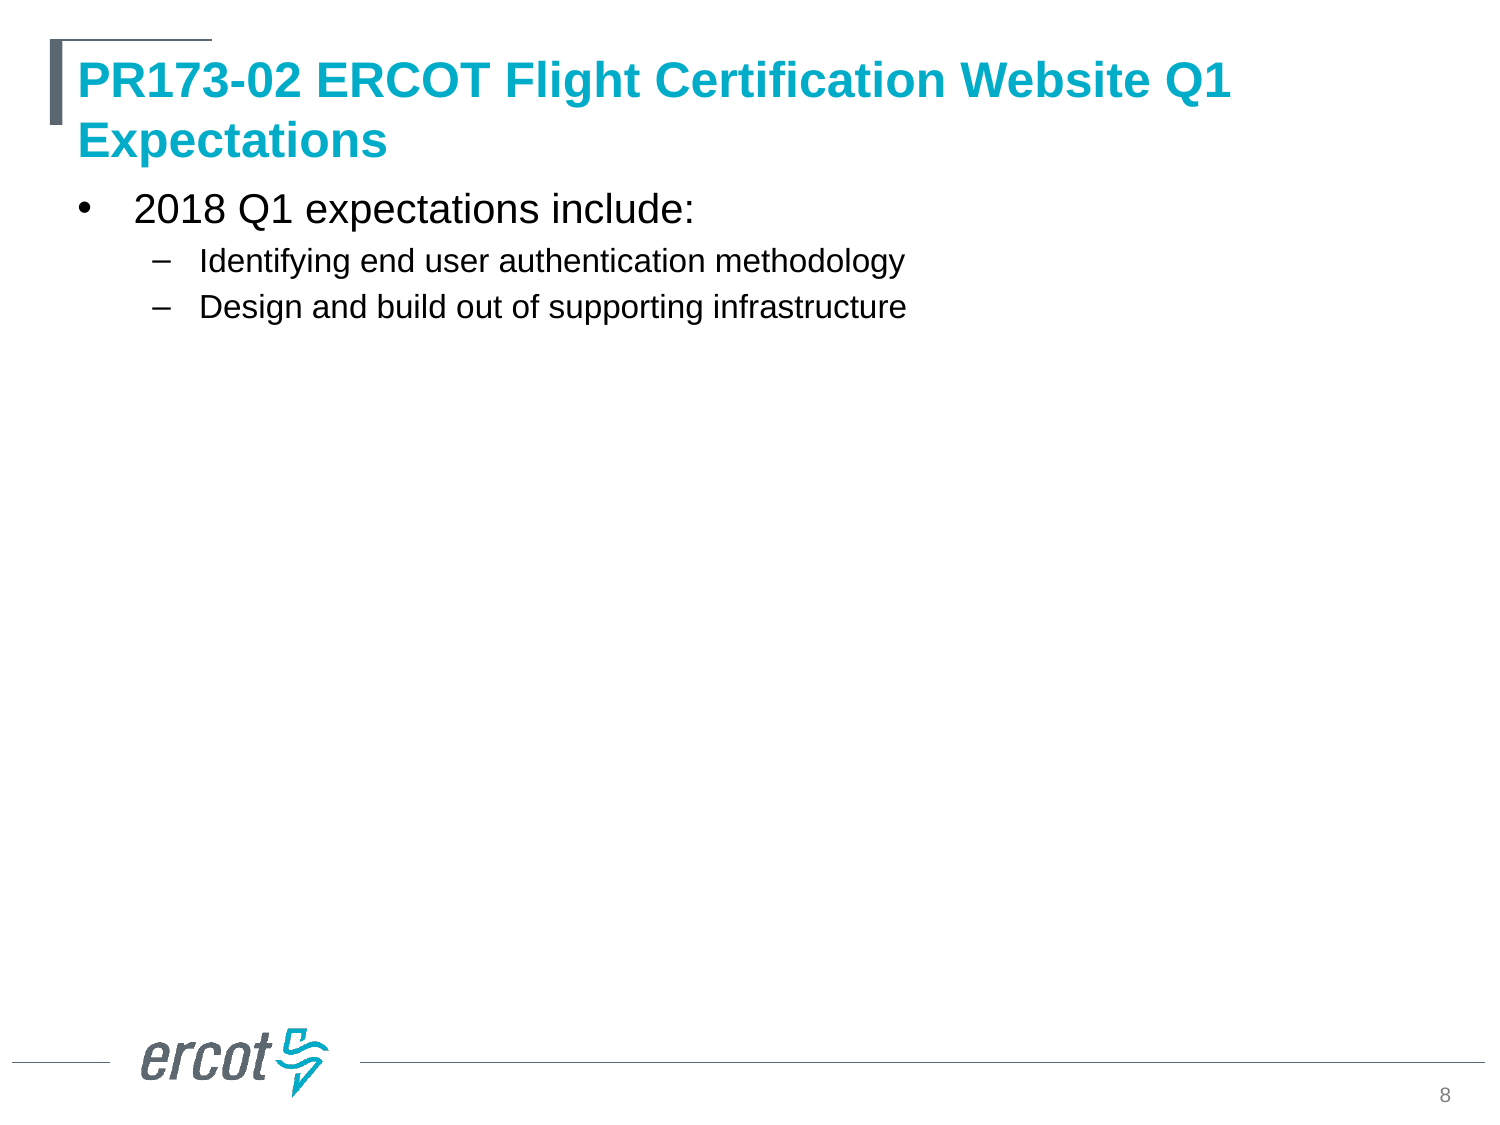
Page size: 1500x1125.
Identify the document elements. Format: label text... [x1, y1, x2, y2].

list 2018 Q1 expectations include: Identifying end user authentication methodology Design and build out of supporting infrastructure [62, 174, 1425, 846]
title PR173-02 ERCOT Flight Certification Website Q1 Expectations [62, 39, 1450, 228]
picture [137, 1024, 332, 1100]
